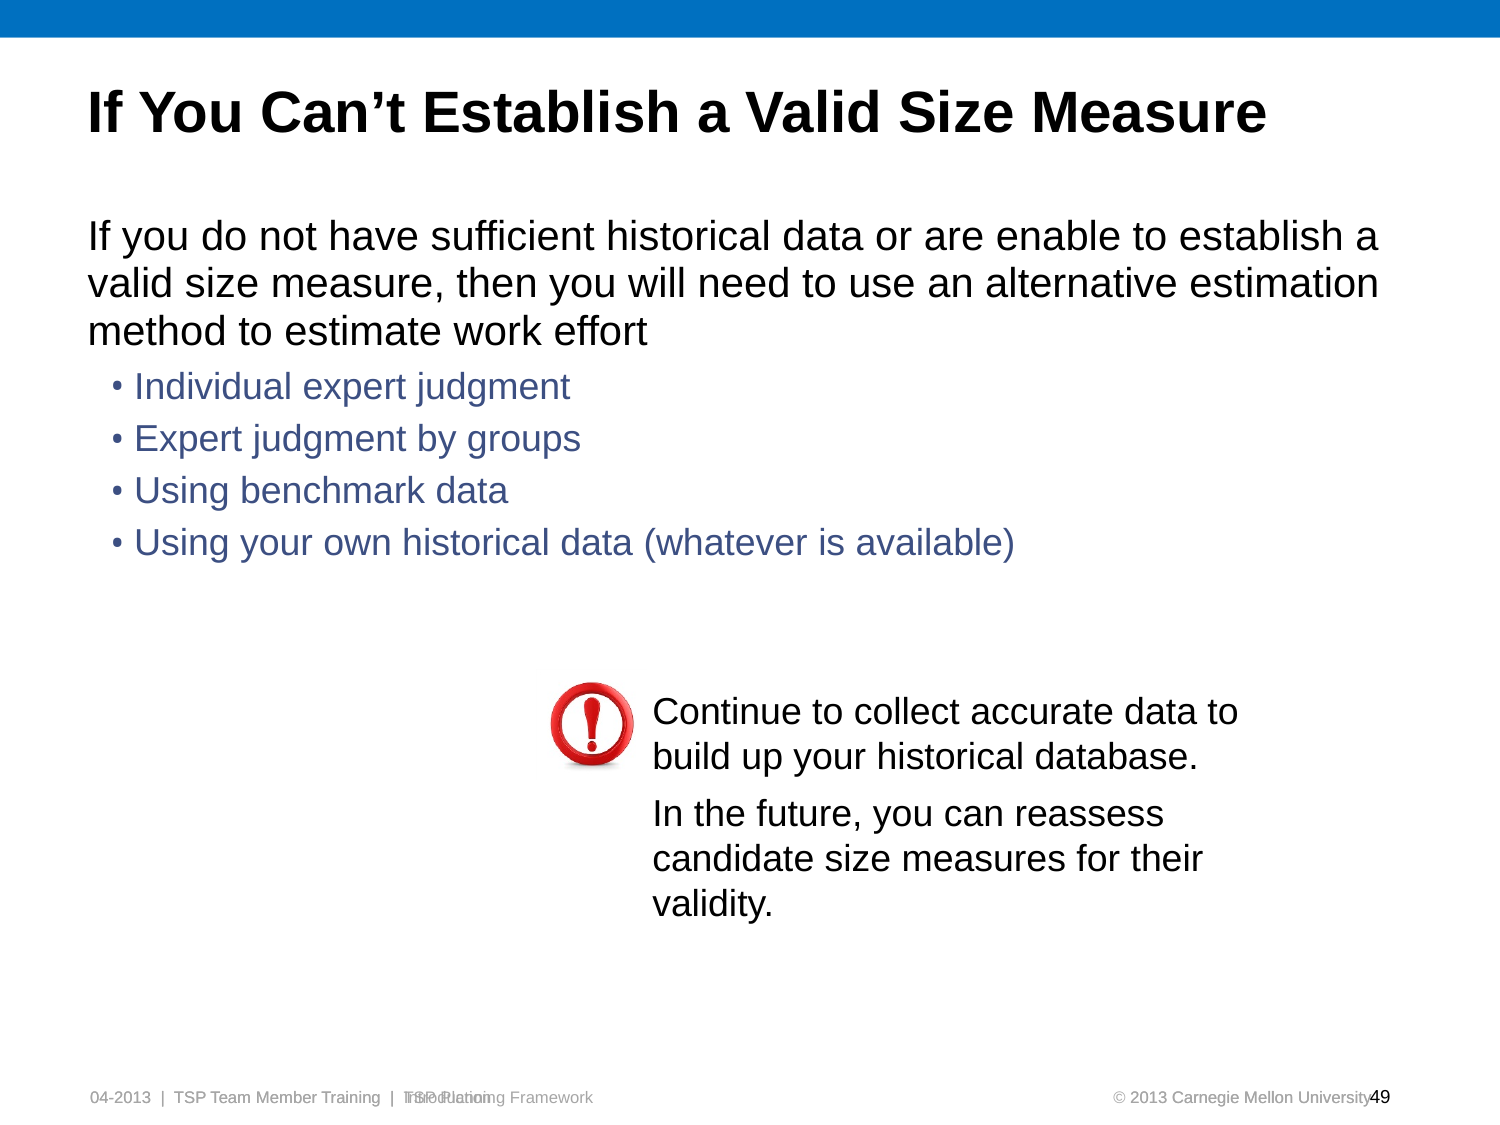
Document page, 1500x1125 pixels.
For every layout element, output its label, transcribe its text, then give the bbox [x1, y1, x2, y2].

list If you do not have sufficient historical data or are enable to establish a valid size measure, then you will need to use an alternative estimation method to estimate work effort Individual expert judgment Expert judgment by groups Using benchmark data Using your own historical data (whatever is available) [87, 212, 1440, 671]
text_box Continue to collect accurate data to build up your historical database. In the future, you can reassess candidate size measures for their validity. [637, 679, 1289, 932]
picture [536, 669, 647, 780]
title If You Can’t Establish a Valid Size Measure [87, 87, 1439, 212]
